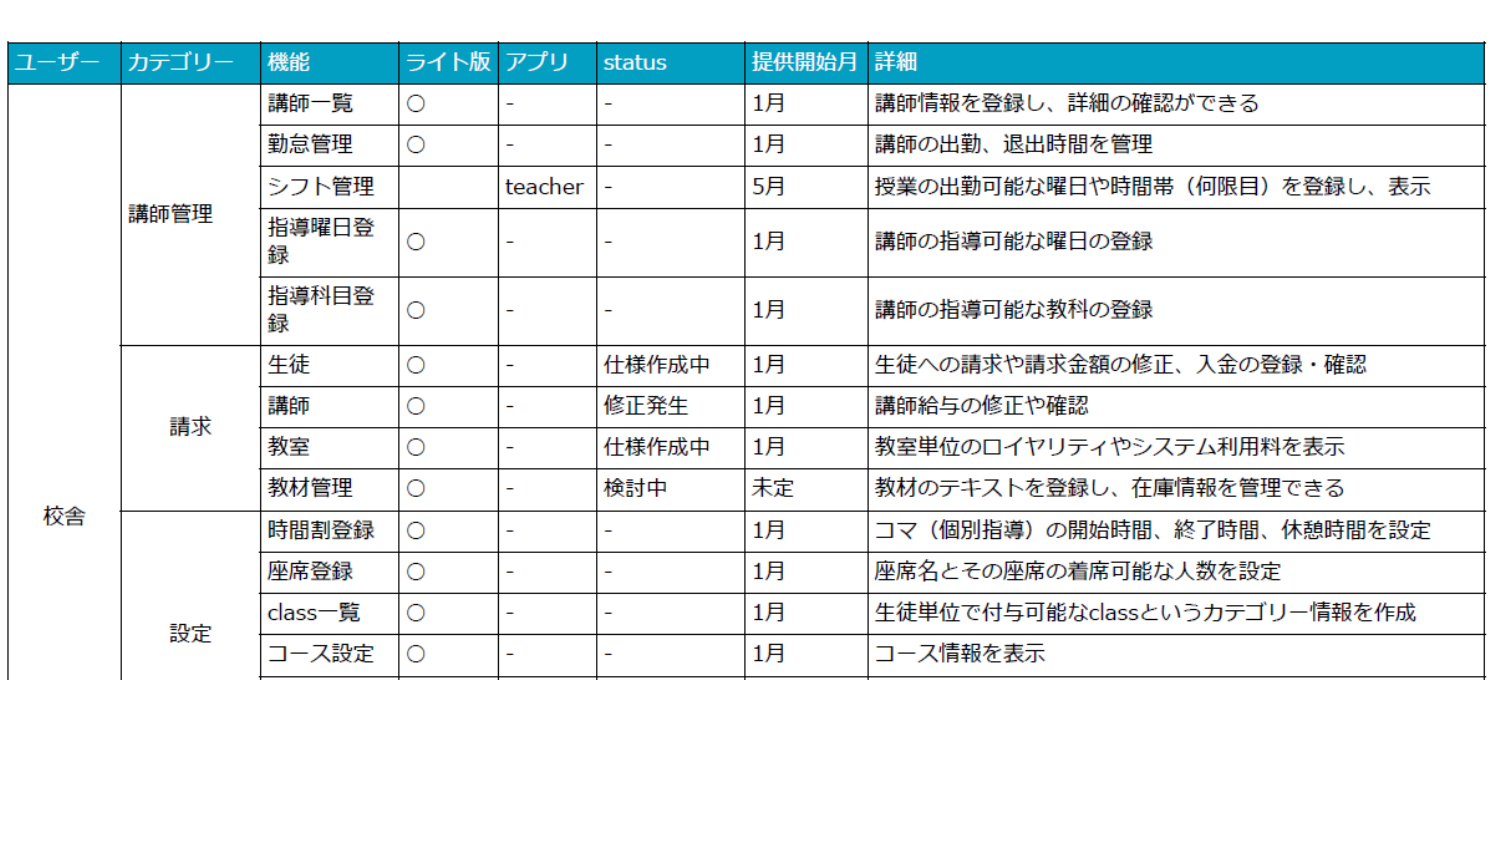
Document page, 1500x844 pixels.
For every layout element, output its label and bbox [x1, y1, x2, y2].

picture [0, 34, 1495, 680]
